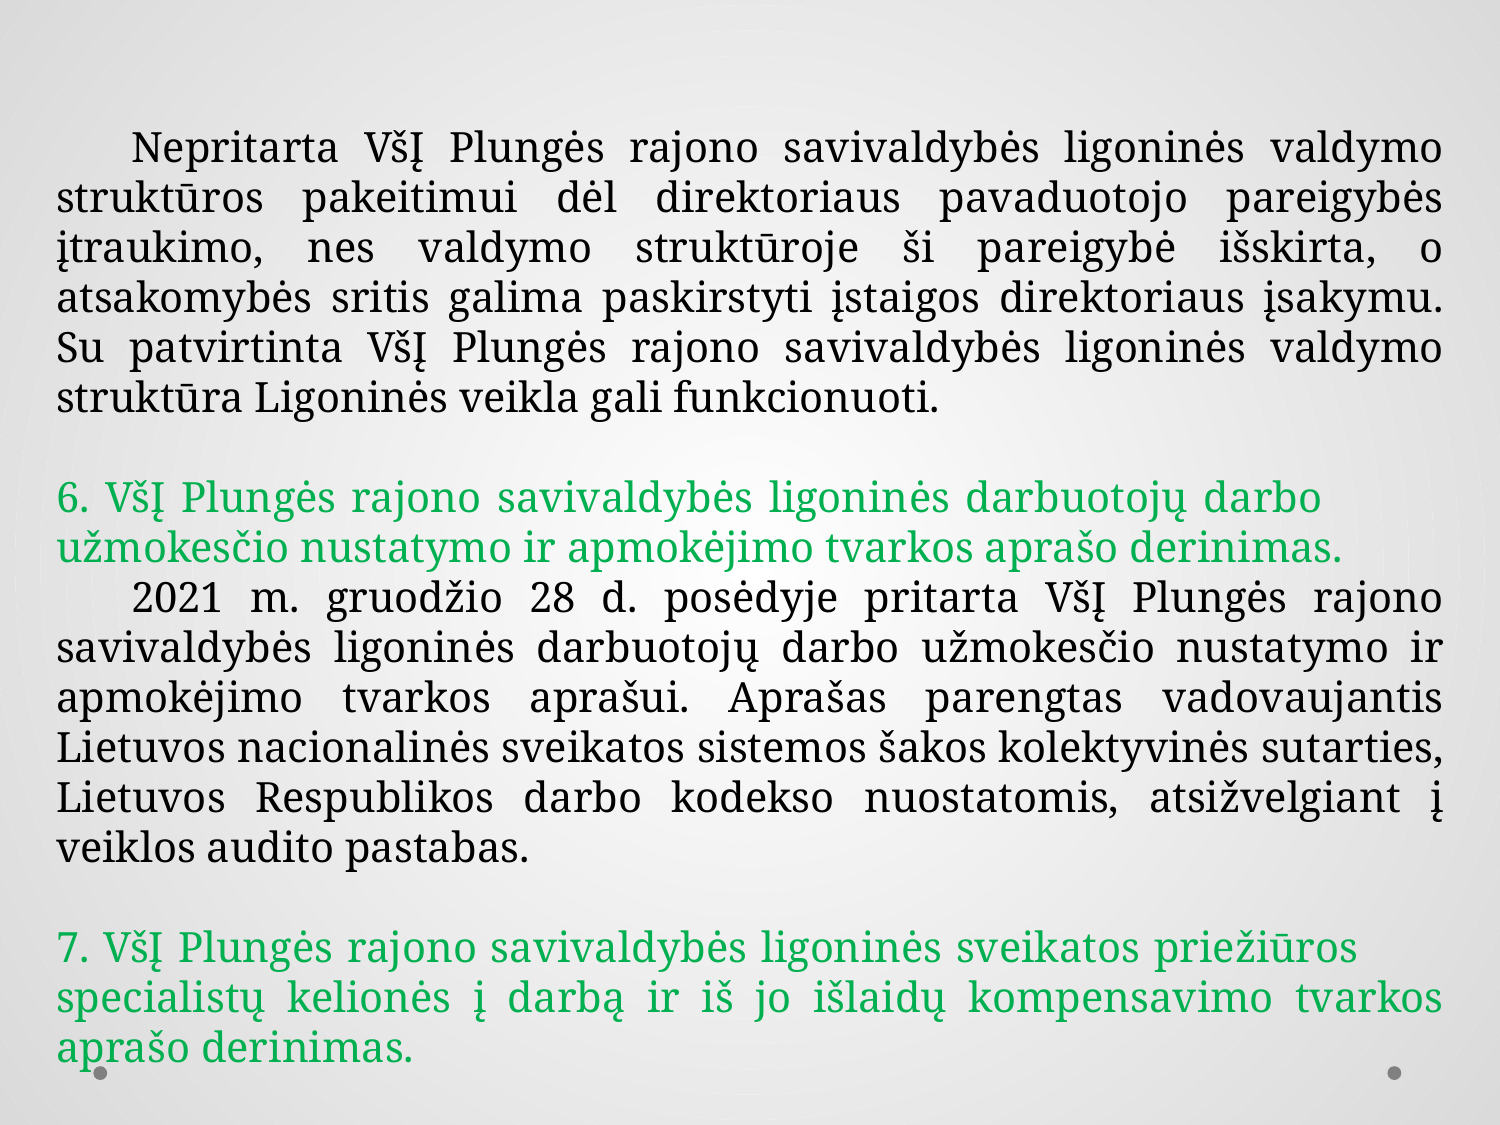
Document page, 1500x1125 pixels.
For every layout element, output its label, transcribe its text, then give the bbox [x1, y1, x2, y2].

text_box Nepritarta VšĮ Plungės rajono savivaldybės ligoninės valdymo struktūros pakeitimui dėl direktoriaus pavaduotojo pareigybės įtraukimo, nes valdymo struktūroje ši pareigybė išskirta, o atsakomybės sritis galima paskirstyti įstaigos direktoriaus įsakymu. Su patvirtinta VšĮ Plungės rajono savivaldybės ligoninės valdymo struktūra Ligoninės veikla gali funkcionuoti. 6. VšĮ Plungės rajono savivaldybės ligoninės darbuotojų darbo užmokesčio nustatymo ir apmokėjimo tvarkos aprašo derinimas. 2021 m. gruodžio 28 d. posėdyje pritarta VšĮ Plungės rajono savivaldybės ligoninės darbuotojų darbo užmokesčio nustatymo ir apmokėjimo tvarkos aprašui. Aprašas parengtas vadovaujantis Lietuvos nacionalinės sveikatos sistemos šakos kolektyvinės sutarties, Lietuvos Respublikos darbo kodekso nuostatomis, atsižvelgiant į veiklos audito pastabas. 7. VšĮ Plungės rajono savivaldybės ligoninės sveikatos priežiūros specialistų kelionės į darbą ir iš jo išlaidų kompensavimo tvarkos aprašo derinimas. [41, 113, 1459, 1125]
